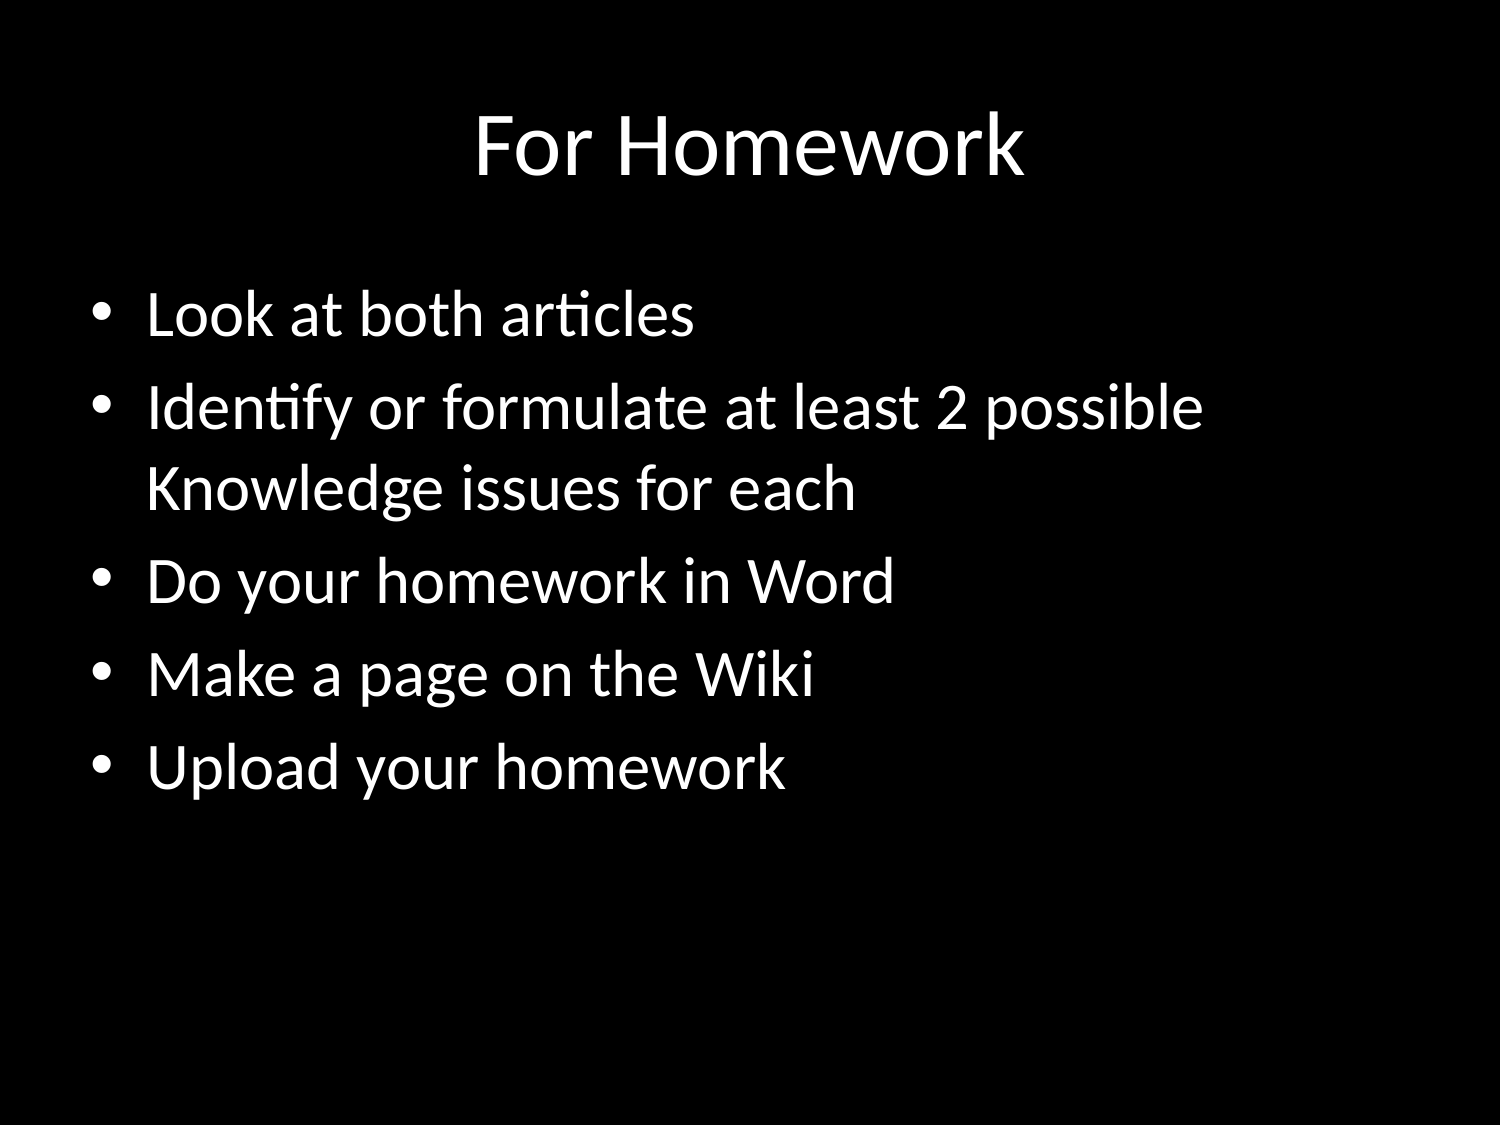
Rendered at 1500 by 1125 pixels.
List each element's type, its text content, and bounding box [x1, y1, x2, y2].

list Look at both articles Identify or formulate at least 2 possible Knowledge issues for each Do your homework in Word Make a page on the Wiki Upload your homework [75, 262, 1425, 1005]
title For Homework [75, 45, 1425, 233]
